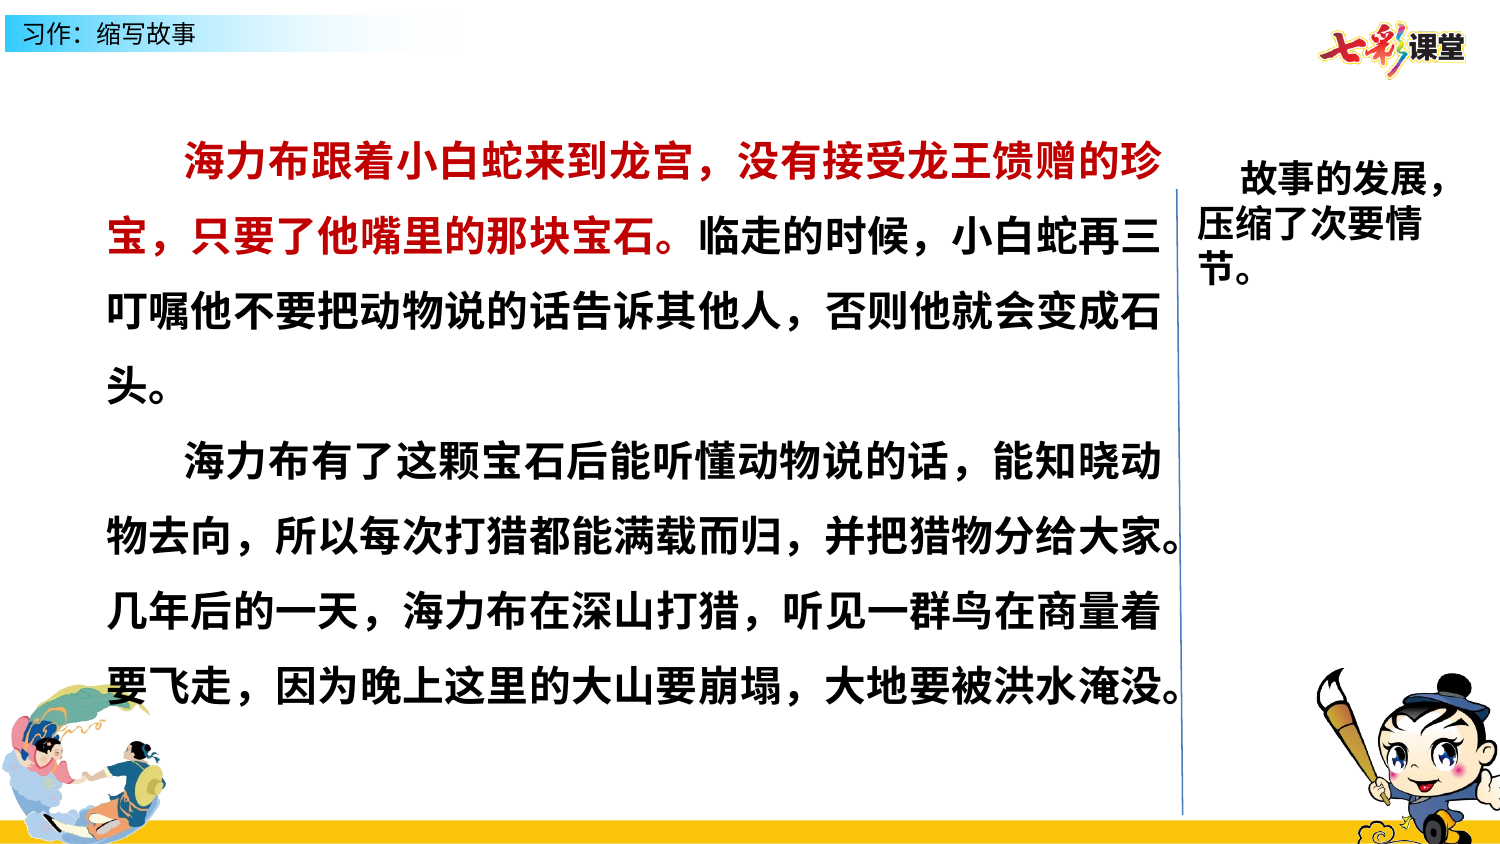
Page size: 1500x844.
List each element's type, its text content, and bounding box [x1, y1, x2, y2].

text_box 海力布跟着小白蛇来到龙宫，没有接受龙王馈赠的珍宝，只要了他嘴里的那块宝石。临走的时候，小白蛇再三叮嘱他不要把动物说的话告诉其他人，否则他就会变成石头。 海力布有了这颗宝石后能听懂动物说的话，能知晓动物去向，所以每次打猎都能满载而归，并把猎物分给大家。几年后的一天，海力布在深山打猎，听见一群鸟在商量着要飞走，因为晚上这里的大山要崩塌，大地要被洪水淹没。 [95, 104, 1174, 716]
text_box 故事的发展，压缩了次要情节。 [1182, 102, 1465, 433]
picture [0, 667, 187, 844]
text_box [1176, 188, 1183, 816]
picture [1316, 20, 1468, 80]
picture [1316, 668, 1500, 844]
